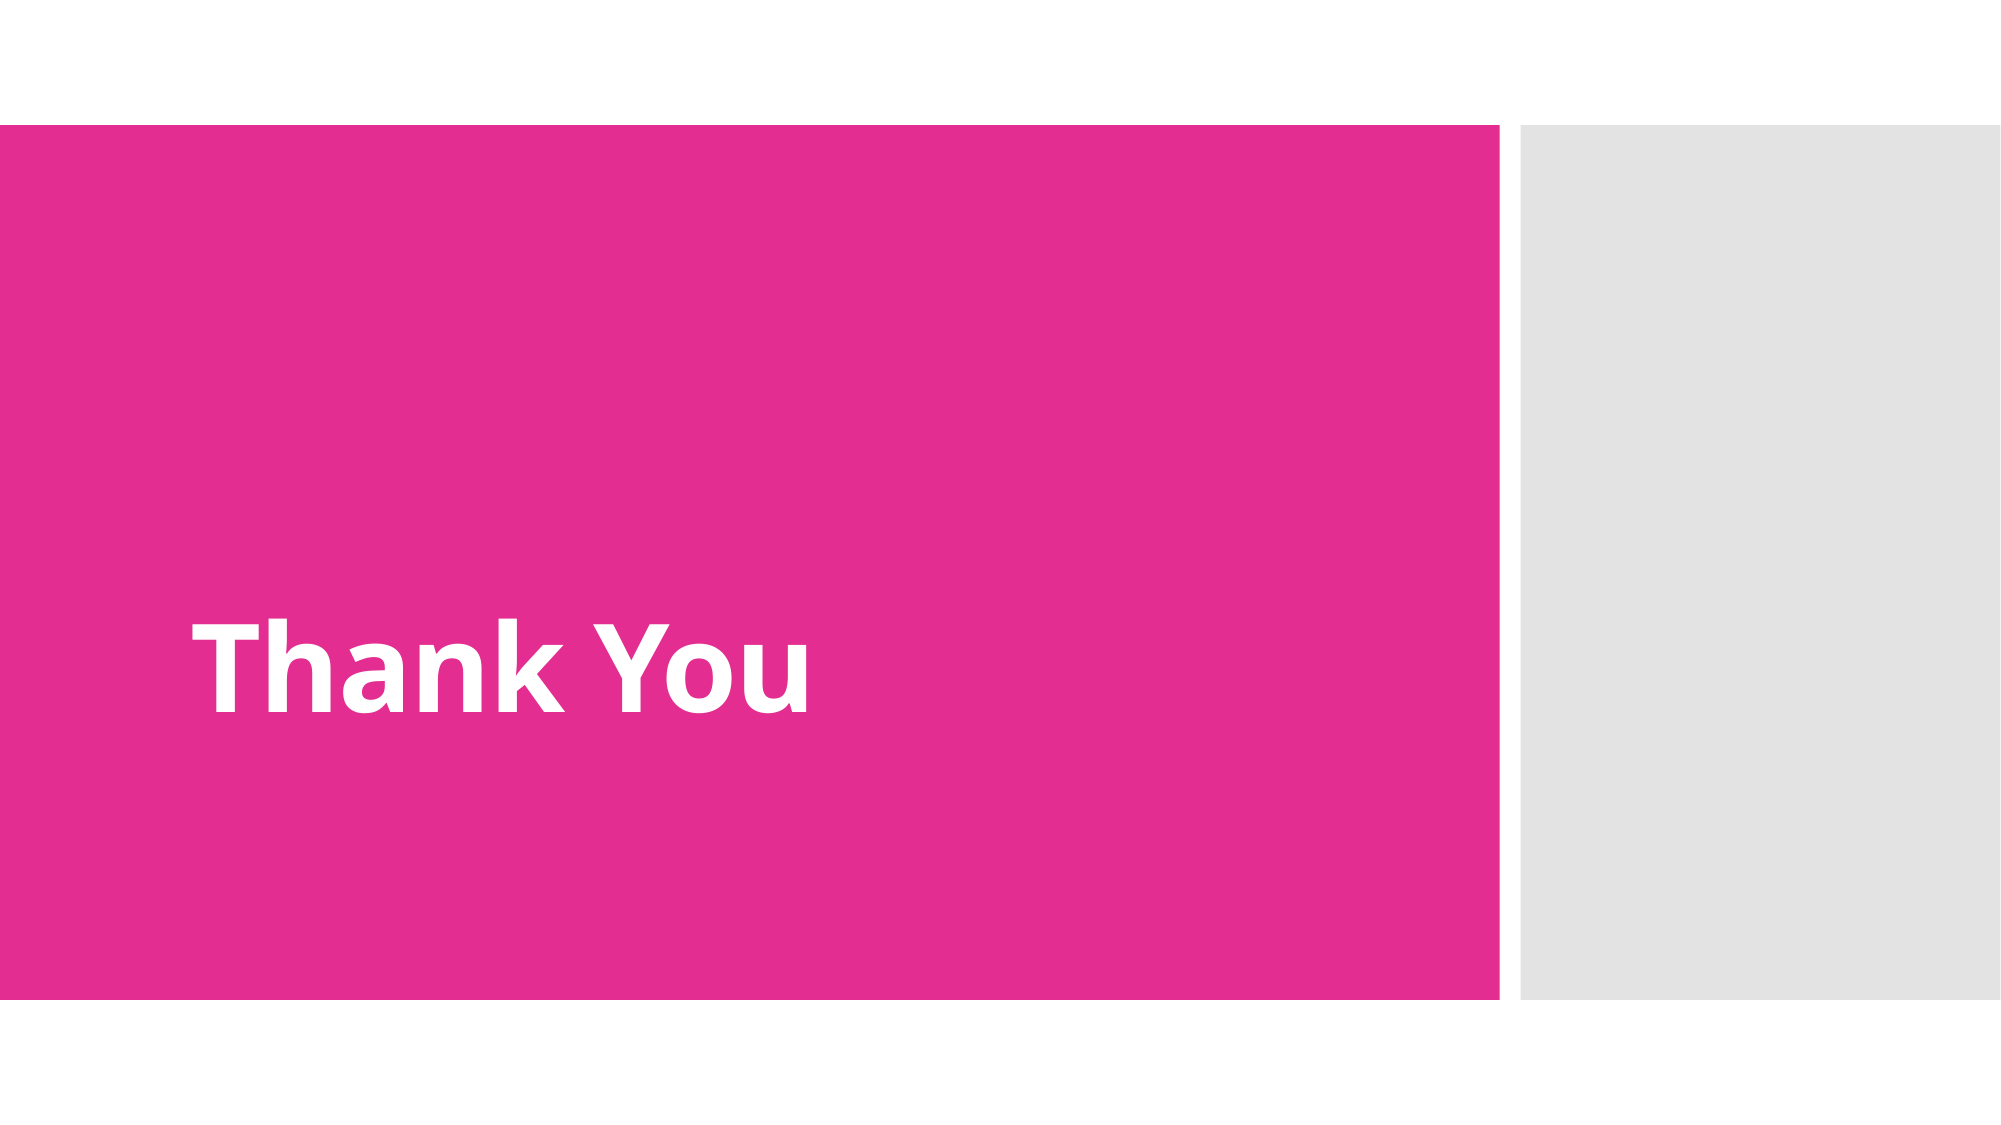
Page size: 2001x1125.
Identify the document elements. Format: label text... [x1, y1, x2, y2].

title Thank You [175, 213, 1376, 747]
